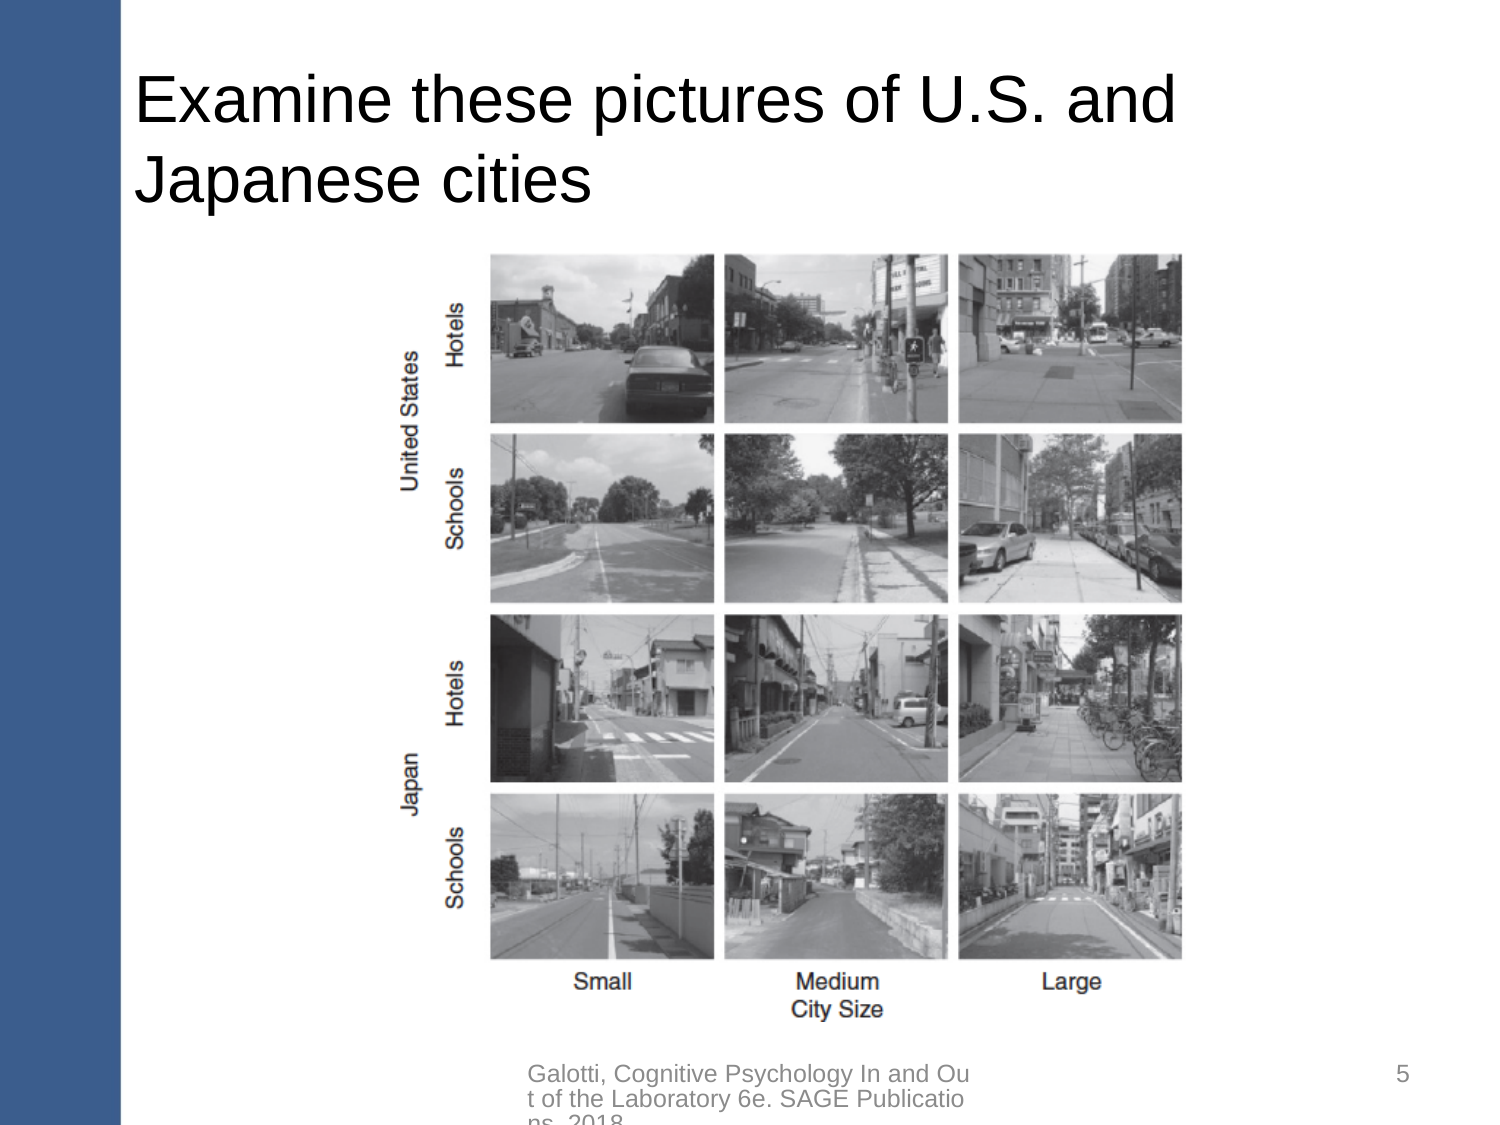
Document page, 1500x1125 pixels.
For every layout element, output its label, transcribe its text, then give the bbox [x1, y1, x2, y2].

title Examine these pictures of U.S. and Japanese cities [119, 42, 1470, 230]
footer Galotti, Cognitive Psychology In and Out of the Laboratory 6e. SAGE Publications, 2018. [512, 1042, 988, 1103]
picture [0, 0, 1500, 1125]
slide_number 5 [1074, 1042, 1425, 1103]
